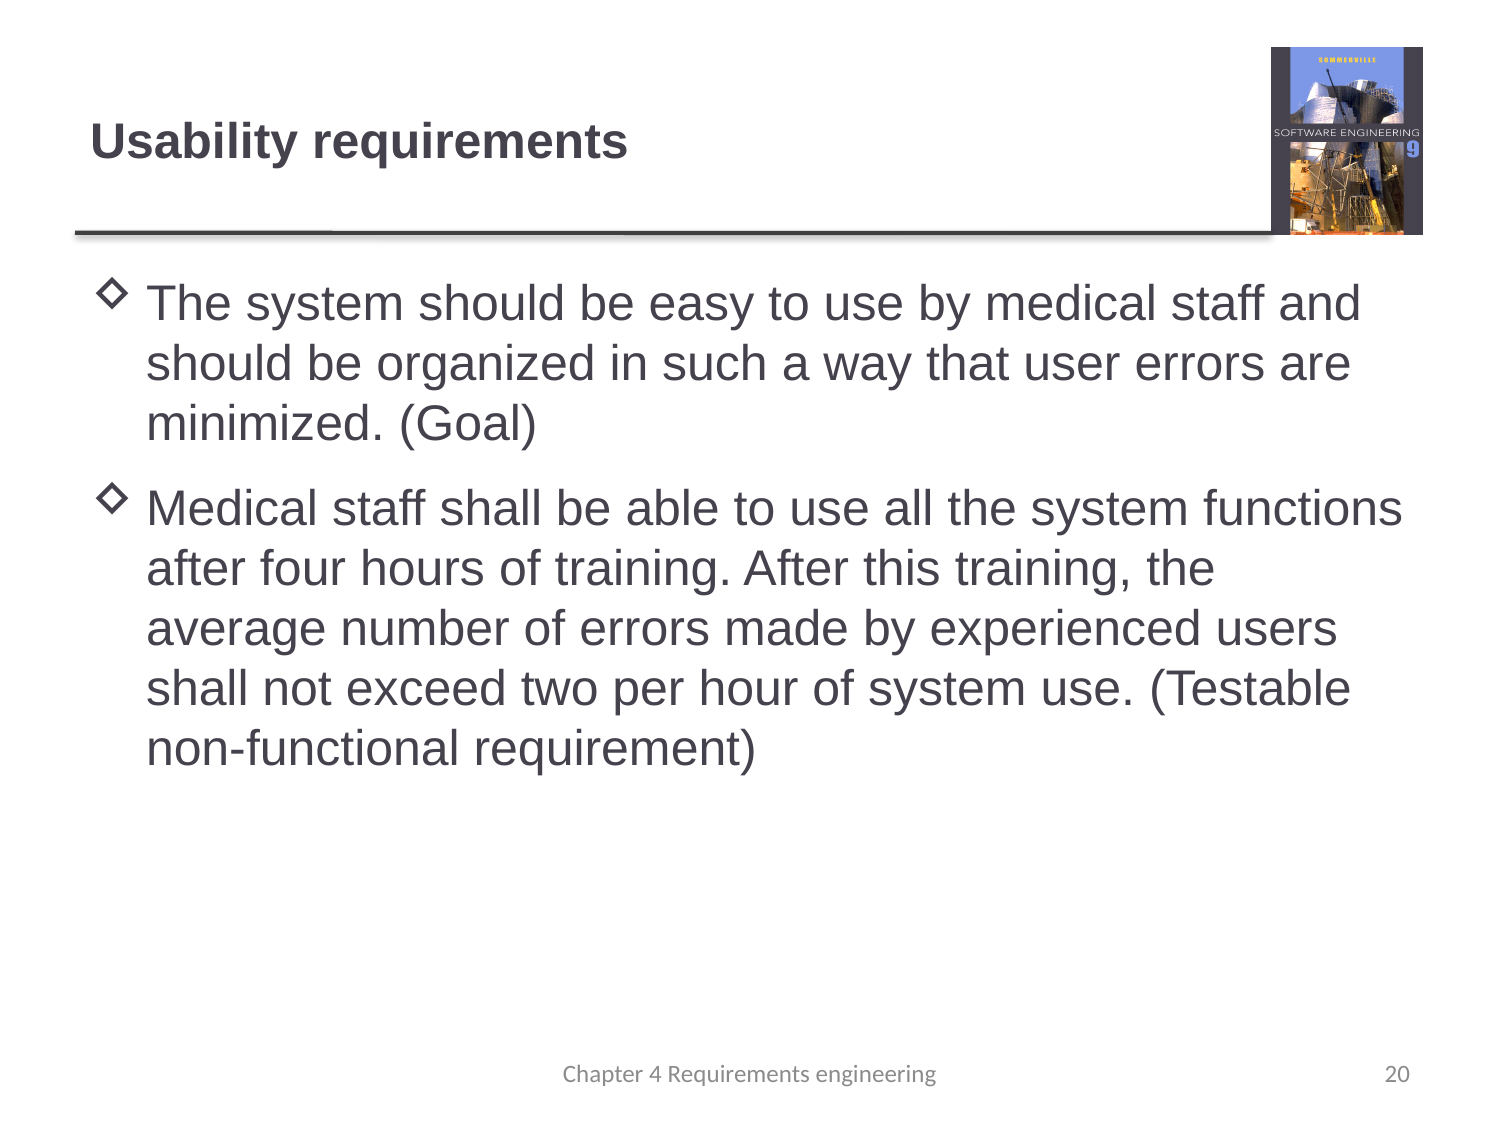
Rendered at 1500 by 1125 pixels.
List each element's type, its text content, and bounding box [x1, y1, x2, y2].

picture [1272, 47, 1423, 235]
list The system should be easy to use by medical staff and should be organized in such a way that user errors are minimized. (Goal) Medical staff shall be able to use all the system functions after four hours of training. After this training, the average number of errors made by experienced users shall not exceed two per hour of system use. (Testable non-functional requirement) [75, 262, 1425, 1005]
footer Chapter 4 Requirements engineering [512, 1042, 988, 1103]
title Usability requirements [74, 44, 1272, 233]
slide_number 20 [1074, 1042, 1425, 1103]
